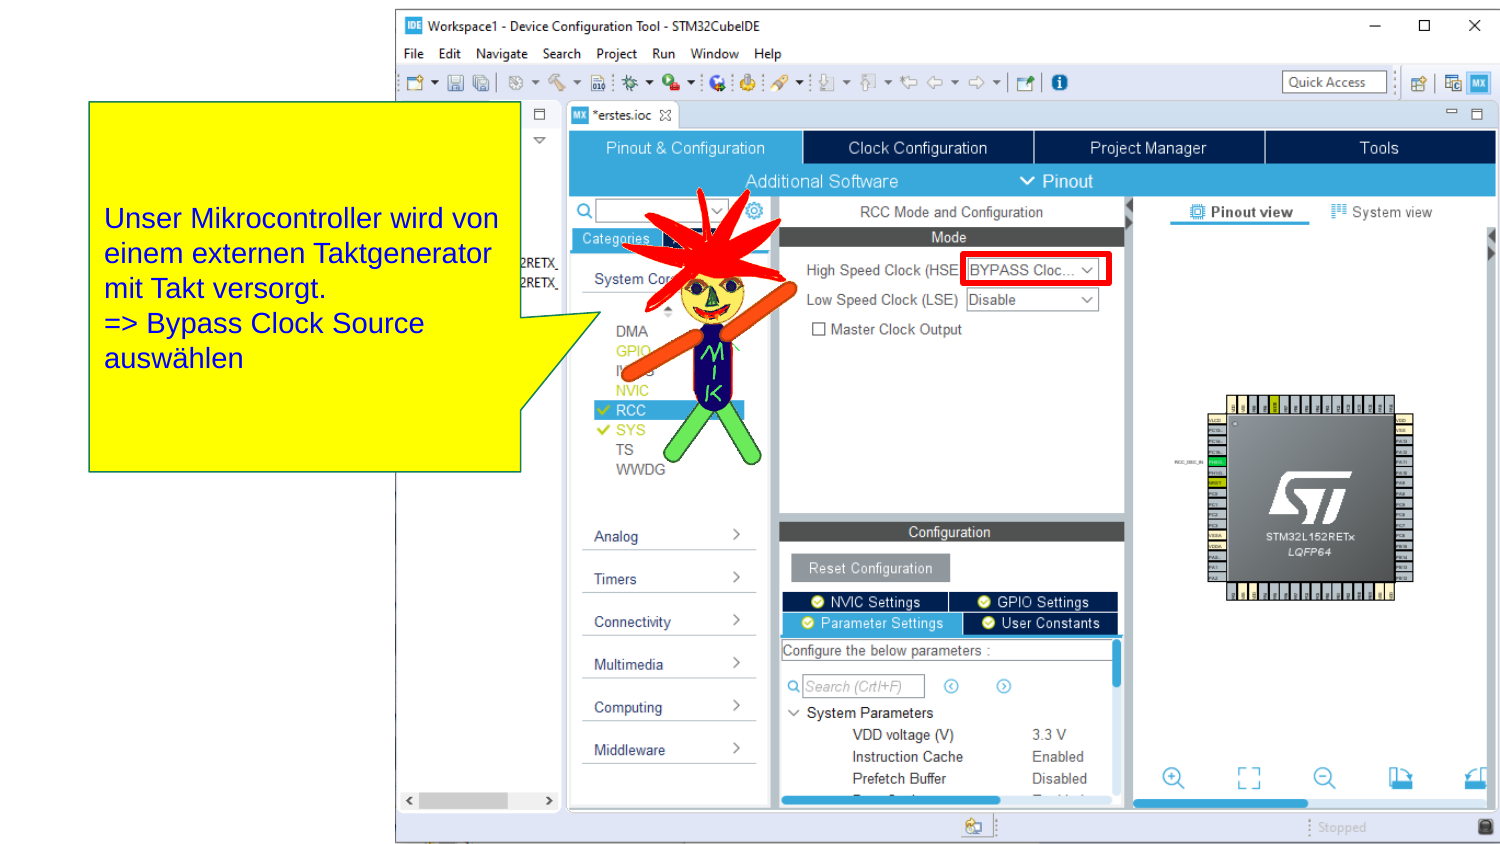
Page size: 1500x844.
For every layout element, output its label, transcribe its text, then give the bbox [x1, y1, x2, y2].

picture [395, 8, 1500, 844]
text_box Unser Mikrocontroller wird von einem externen Taktgenerator mit Takt versorgt. => Bypass Clock Source auswählen [89, 101, 390, 472]
